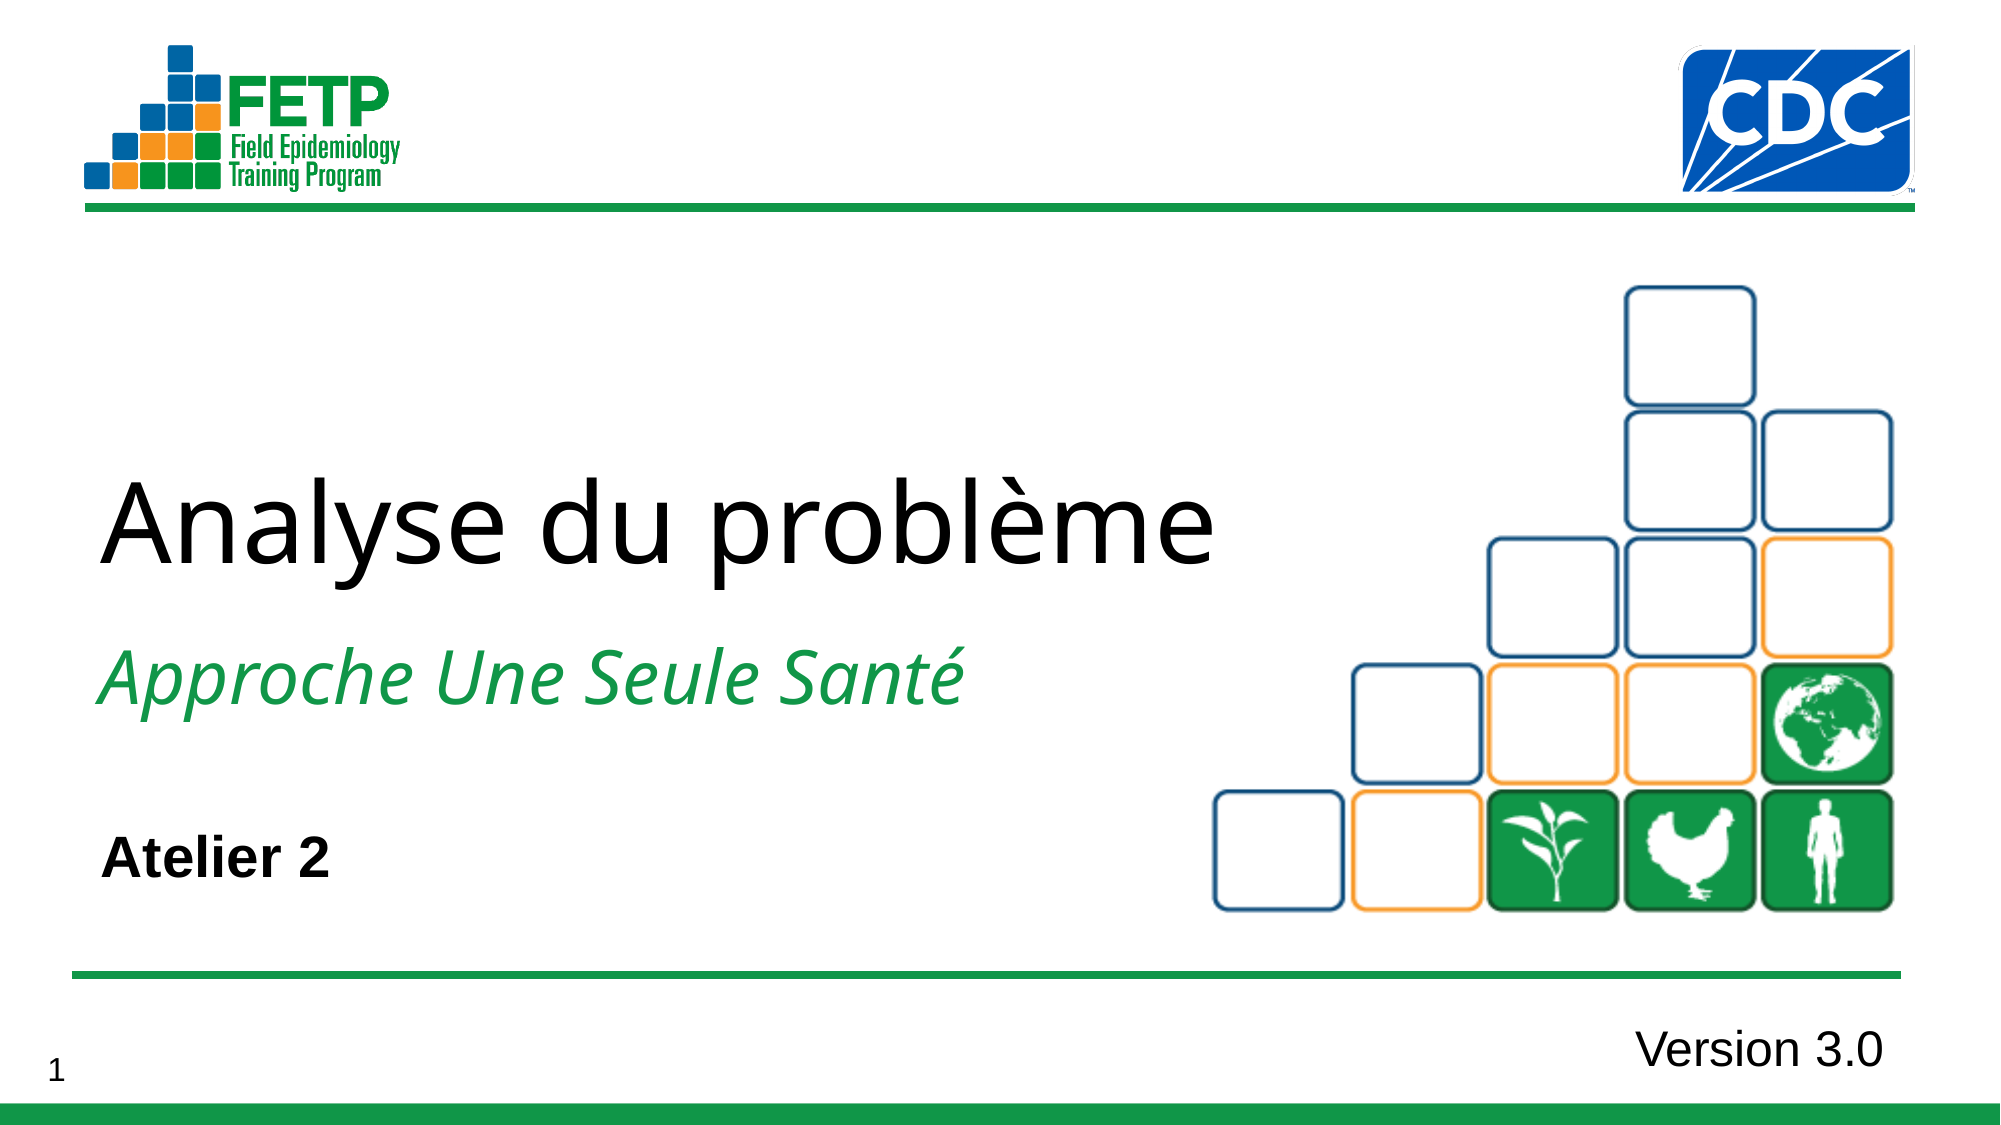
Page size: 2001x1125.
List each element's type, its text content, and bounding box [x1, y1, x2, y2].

picture [84, 45, 400, 192]
list Atelier 2 [85, 812, 574, 898]
picture [1186, 254, 1915, 928]
picture [1678, 45, 1915, 196]
list Analyse du problème [85, 458, 1334, 630]
